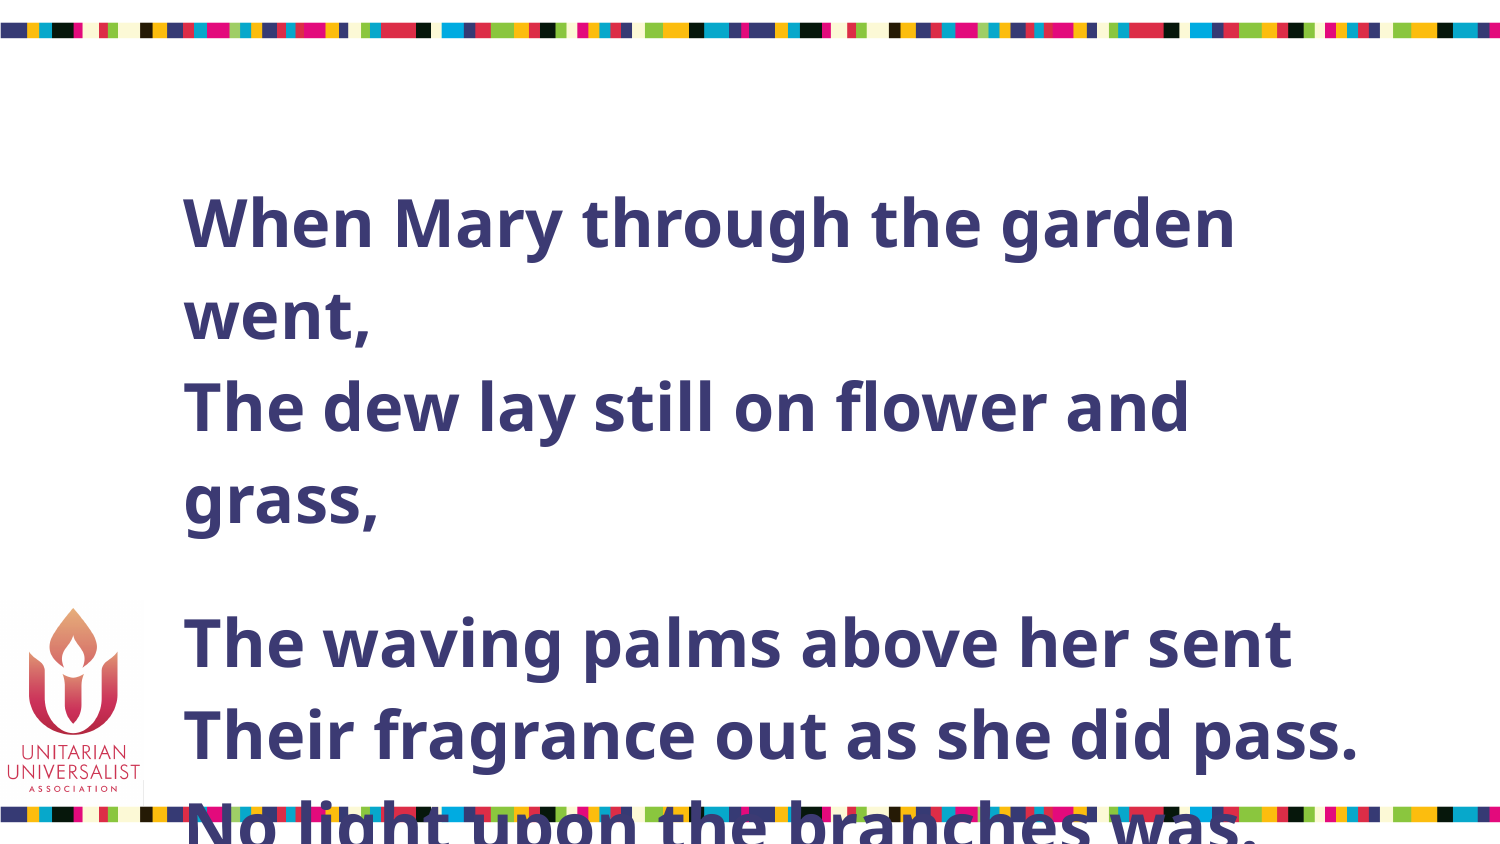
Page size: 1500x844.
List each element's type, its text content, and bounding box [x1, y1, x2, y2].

picture [0, 600, 1500, 824]
picture [0, 22, 1500, 40]
text_box When Mary through the garden went, The dew lay still on flower and grass, The waving palms above her sent Their fragrance out as she did pass. No light upon the branches was. [168, 154, 1421, 805]
text_box When Mary through the garden went, The dew lay still on flower and grass, The waving palms above her sent Their fragrance out as she did pass. No light upon the branches was. [168, 832, 1421, 844]
